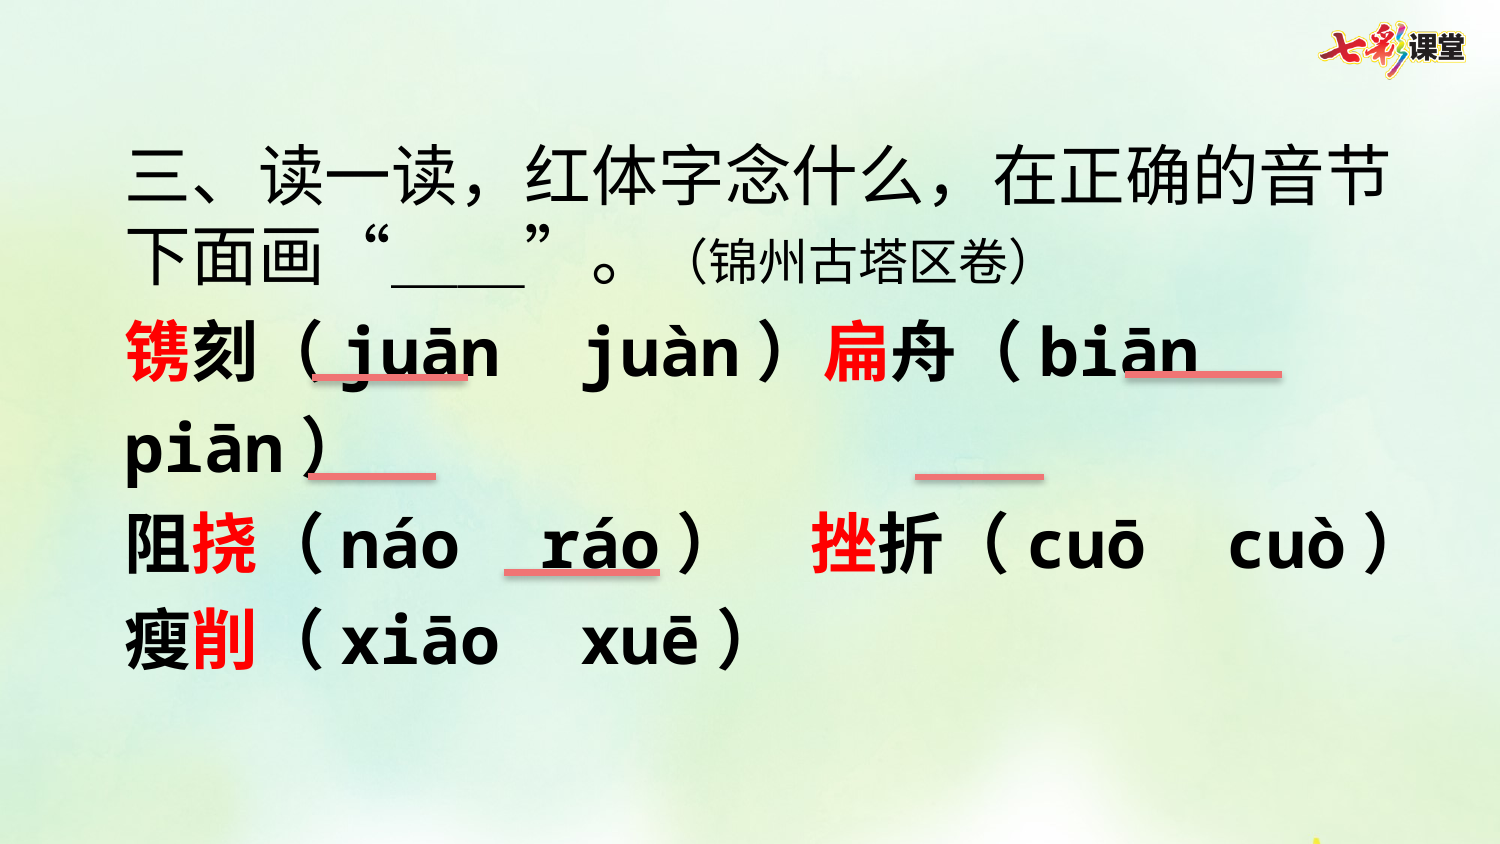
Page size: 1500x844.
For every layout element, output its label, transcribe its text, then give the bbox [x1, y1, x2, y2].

text_box 三、读一读，红体字念什么，在正确的音节下面画“＿＿”。（锦州古塔区卷） 镌刻（juān juàn）扁舟（biān piān） 阻挠（náo ráo） 挫折（cuō cuò） 瘦削（xiāo xuē） [109, 126, 1459, 685]
picture [0, 0, 1500, 844]
